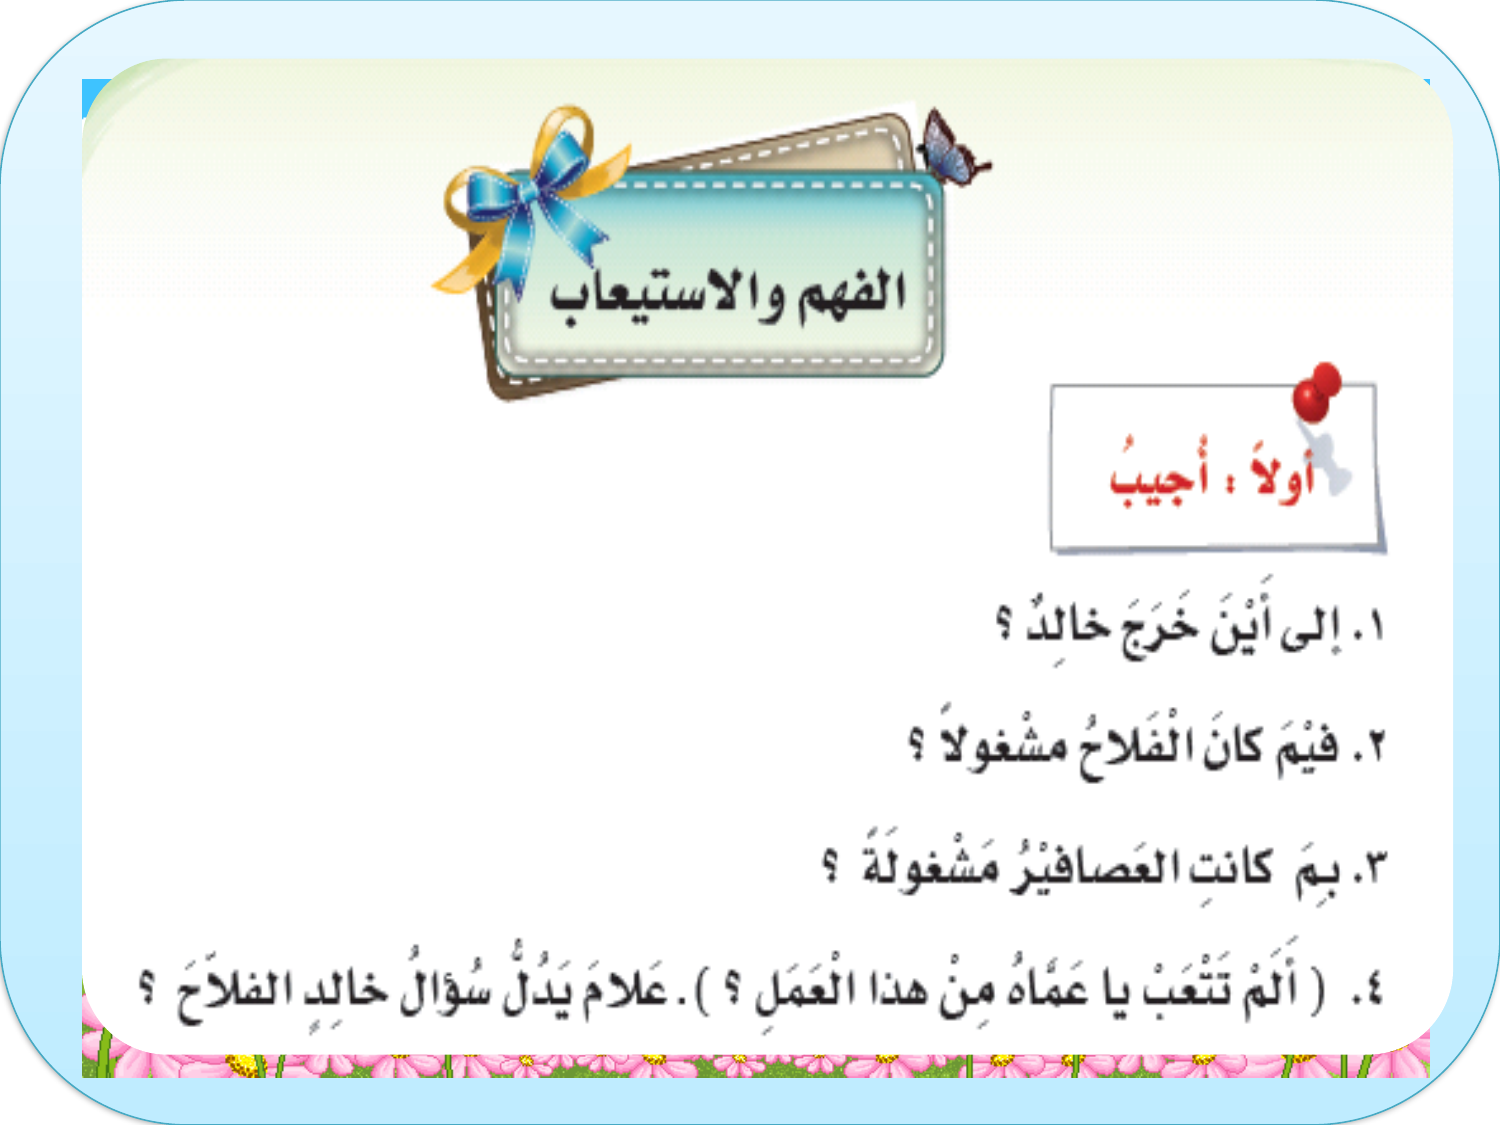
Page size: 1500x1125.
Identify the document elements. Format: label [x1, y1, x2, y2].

text_box [0, 0, 1500, 1125]
picture [81, 58, 1454, 1079]
